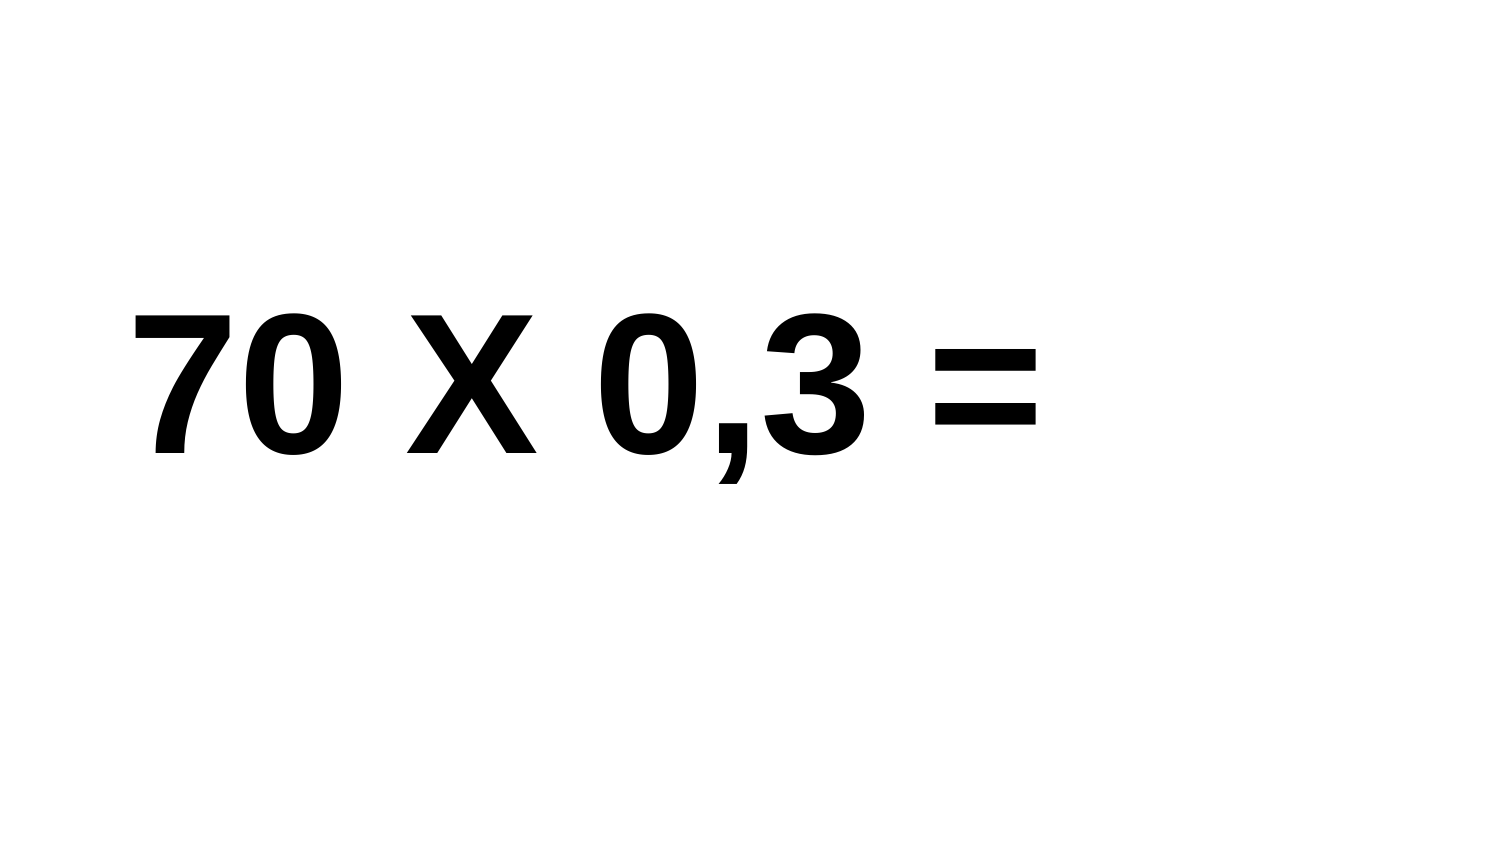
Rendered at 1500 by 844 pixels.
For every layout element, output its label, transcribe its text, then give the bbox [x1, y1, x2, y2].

text_box 70 X 0,3 = [112, 318, 1388, 509]
